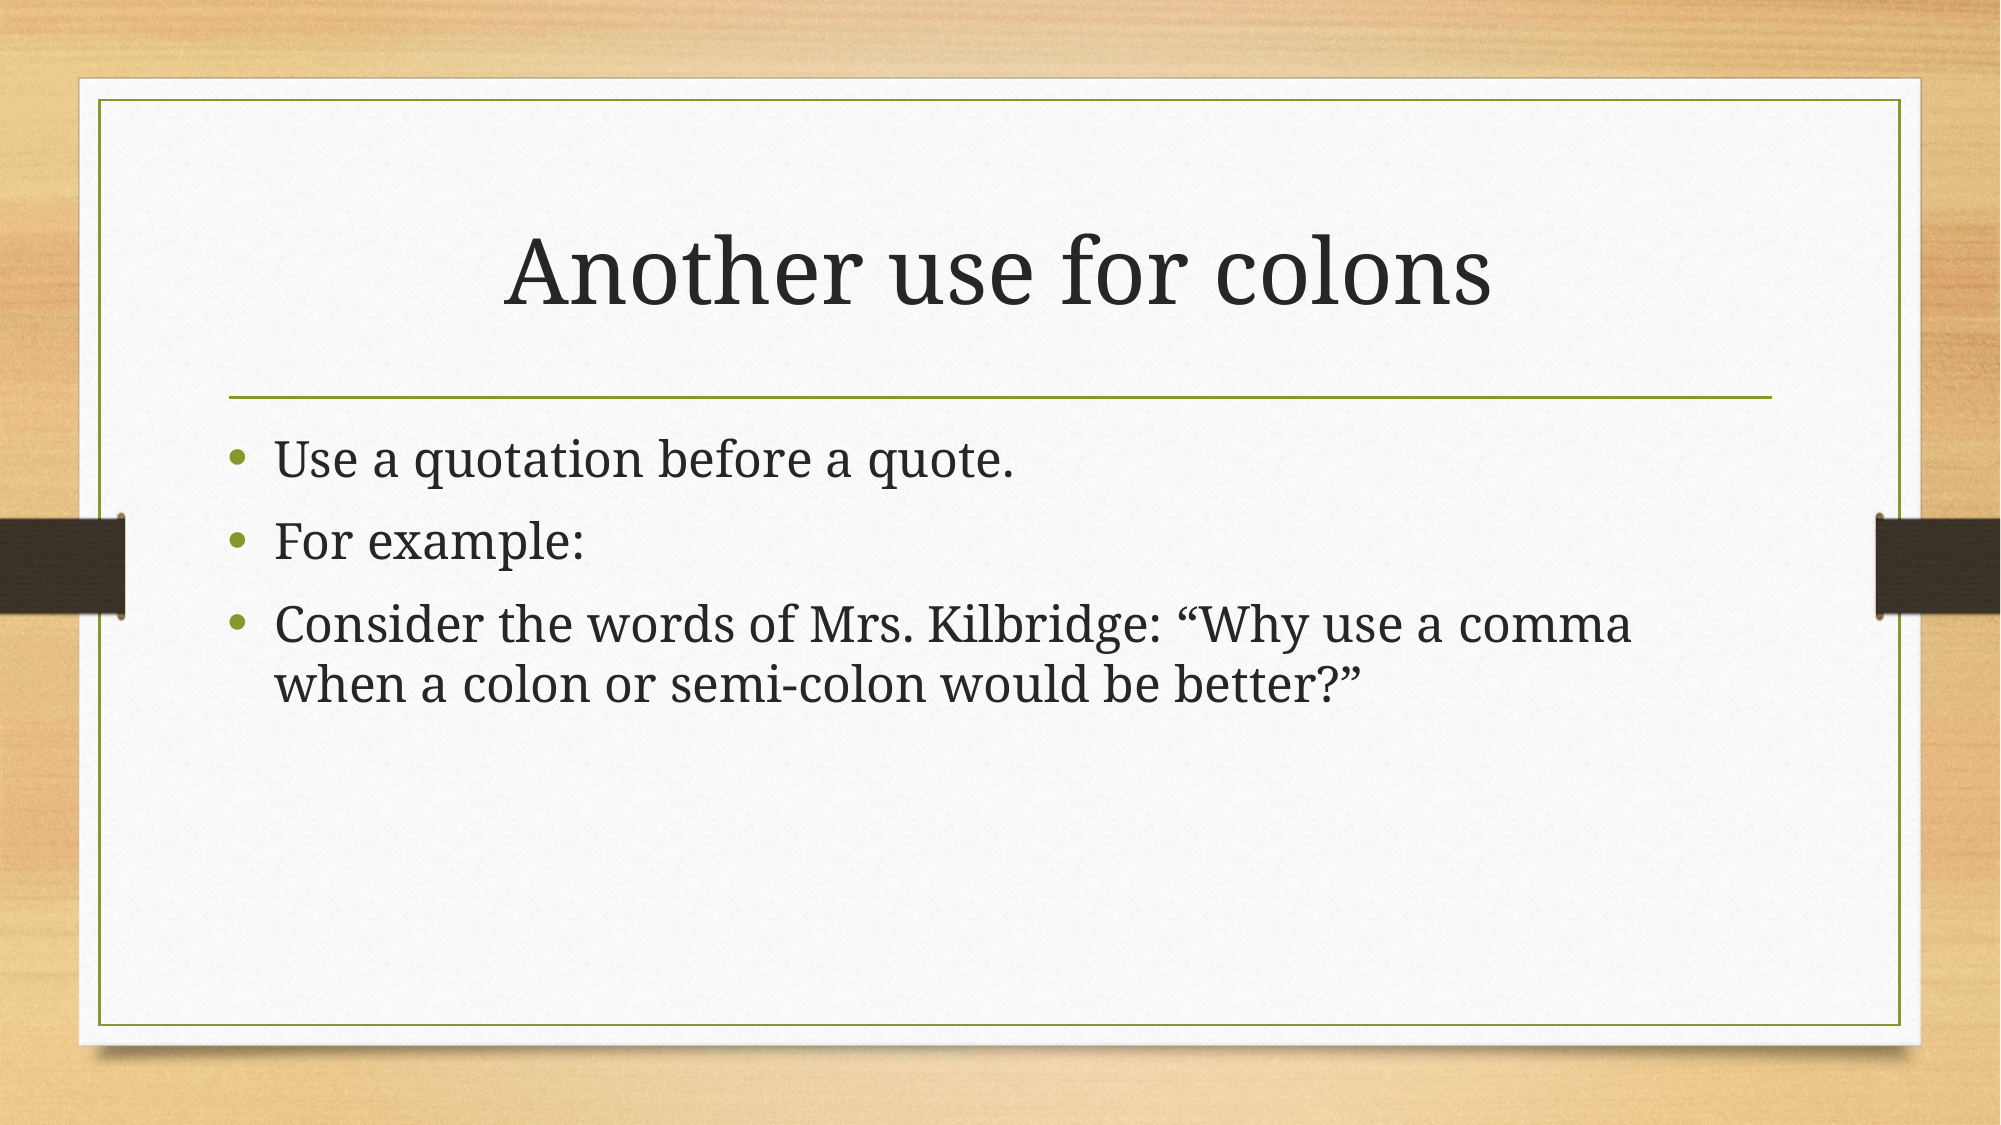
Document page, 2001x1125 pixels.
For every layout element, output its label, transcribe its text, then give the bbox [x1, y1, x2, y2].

title Another use for colons [212, 161, 1788, 375]
picture [0, 0, 2001, 1125]
list Use a quotation before a quote. For example: Consider the words of Mrs. Kilbridge: “Why use a comma when a colon or semi-colon would be better?” [212, 419, 1788, 964]
